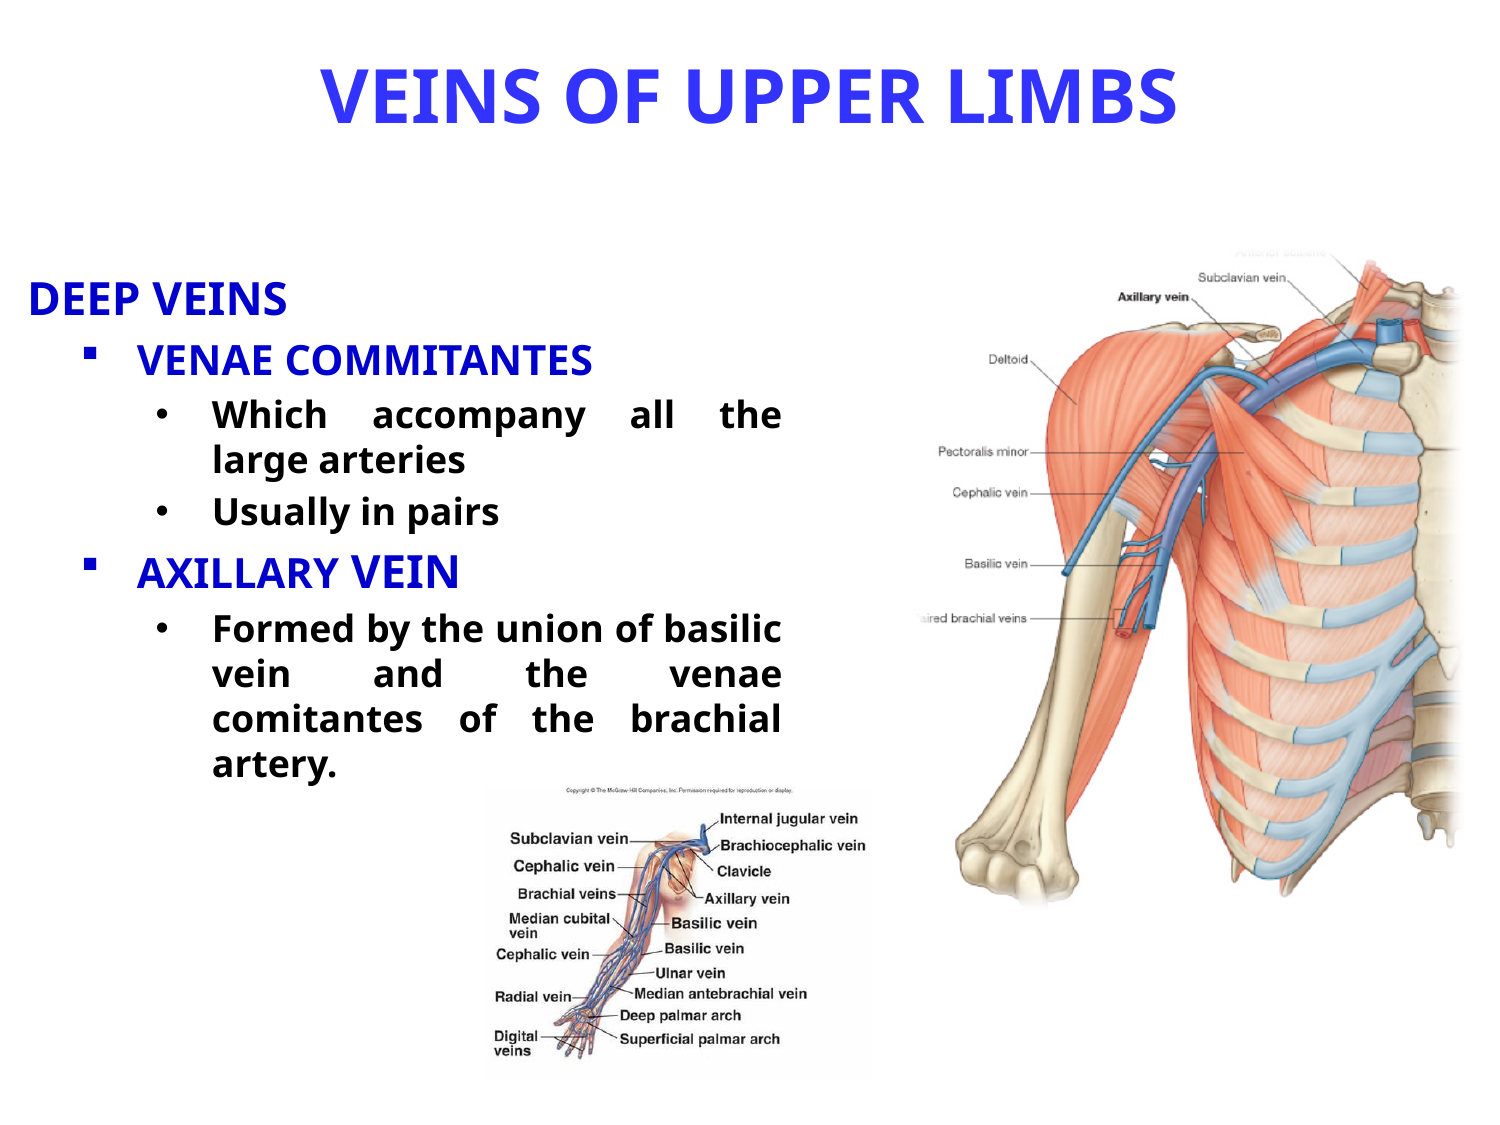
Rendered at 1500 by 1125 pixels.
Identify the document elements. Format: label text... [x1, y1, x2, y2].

picture [912, 247, 1465, 911]
list DEEP VEINS VENAE COMMITANTES Which accompany all the large arteries Usually in pairs AXILLARY VEIN Formed by the union of basilic vein and the venae comitantes of the brachial artery. [0, 262, 799, 803]
picture [485, 787, 874, 1079]
title VEINS OF UPPER LIMBS [74, 0, 1426, 188]
